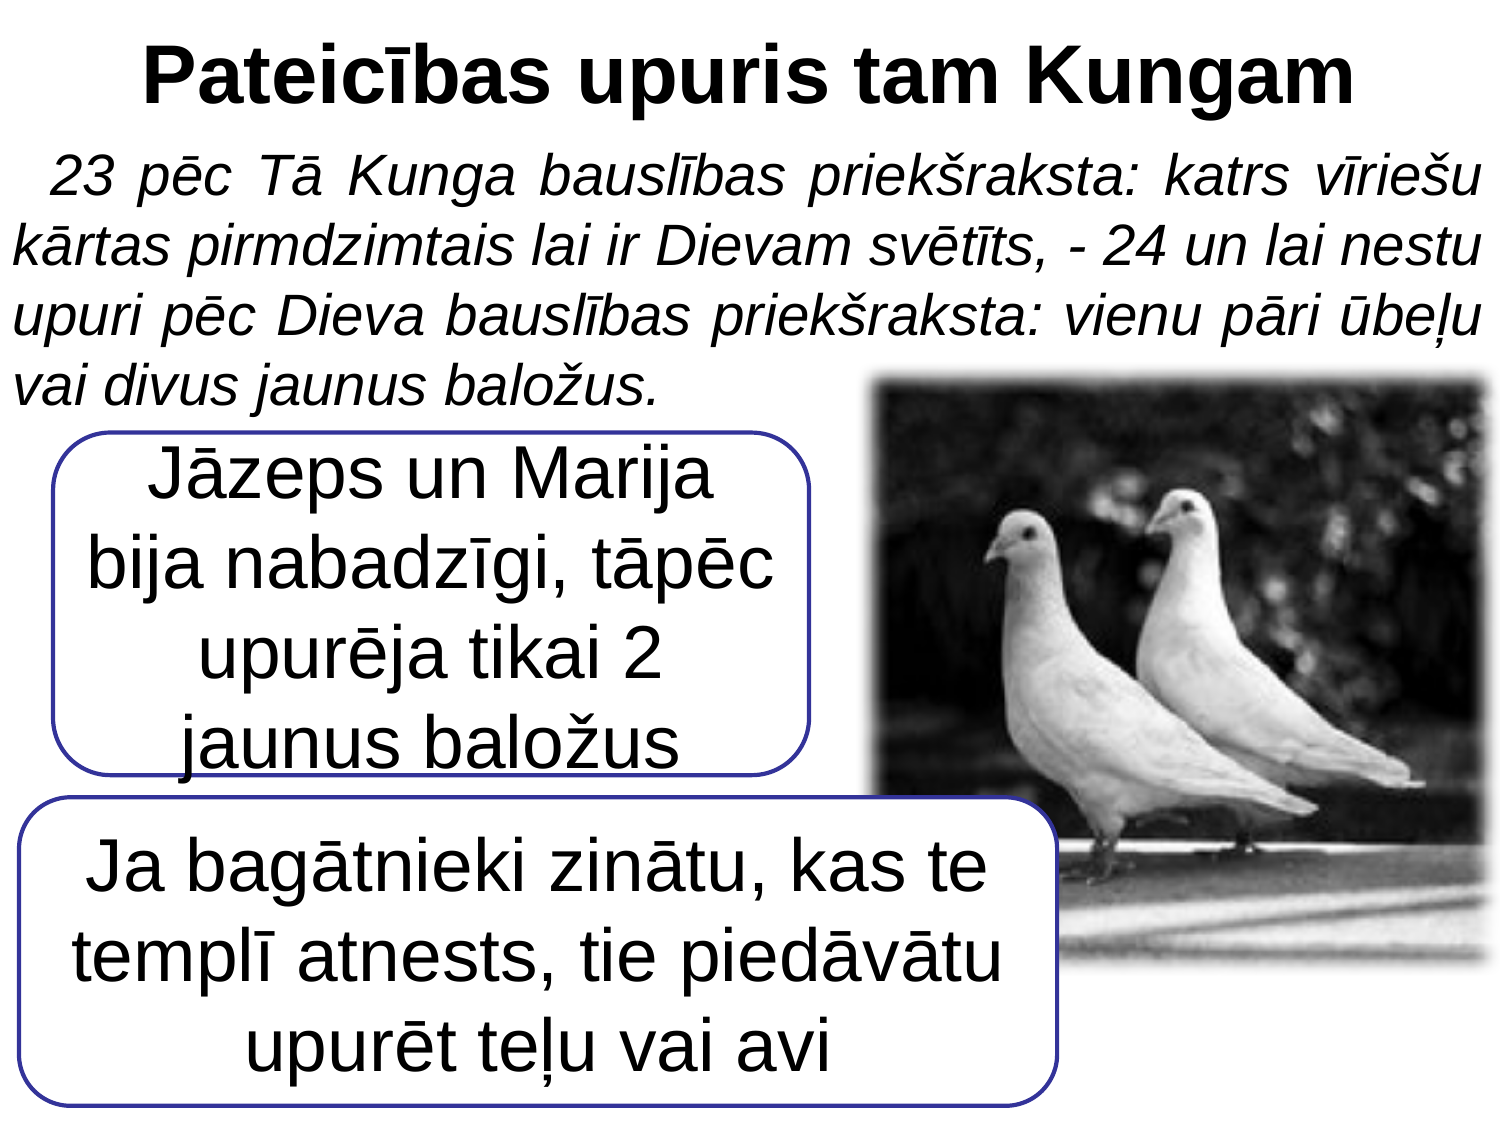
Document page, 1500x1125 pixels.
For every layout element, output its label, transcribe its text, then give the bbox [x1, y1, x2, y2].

text_box Jāzeps un Marija bija nabadzīgi, tāpēc upurēja tikai 2 jaunus baložus [50, 430, 812, 778]
text_box Ja bagātnieki zinātu, kas te templī atnests, tie piedāvātu upurēt teļu vai avi [16, 795, 1060, 1108]
picture [855, 361, 1500, 977]
title Pateicības upuris tam Kungam [0, 0, 1500, 140]
list 23 pēc Tā Kunga bauslības priekšraksta: katrs vīriešu kārtas pirmdzimtais lai ir Dievam svētīts, - 24 un lai nestu upuri pēc Dieva bauslības priekšraksta: vienu pāri ūbeļu vai divus jaunus baložus. [0, 140, 1500, 492]
